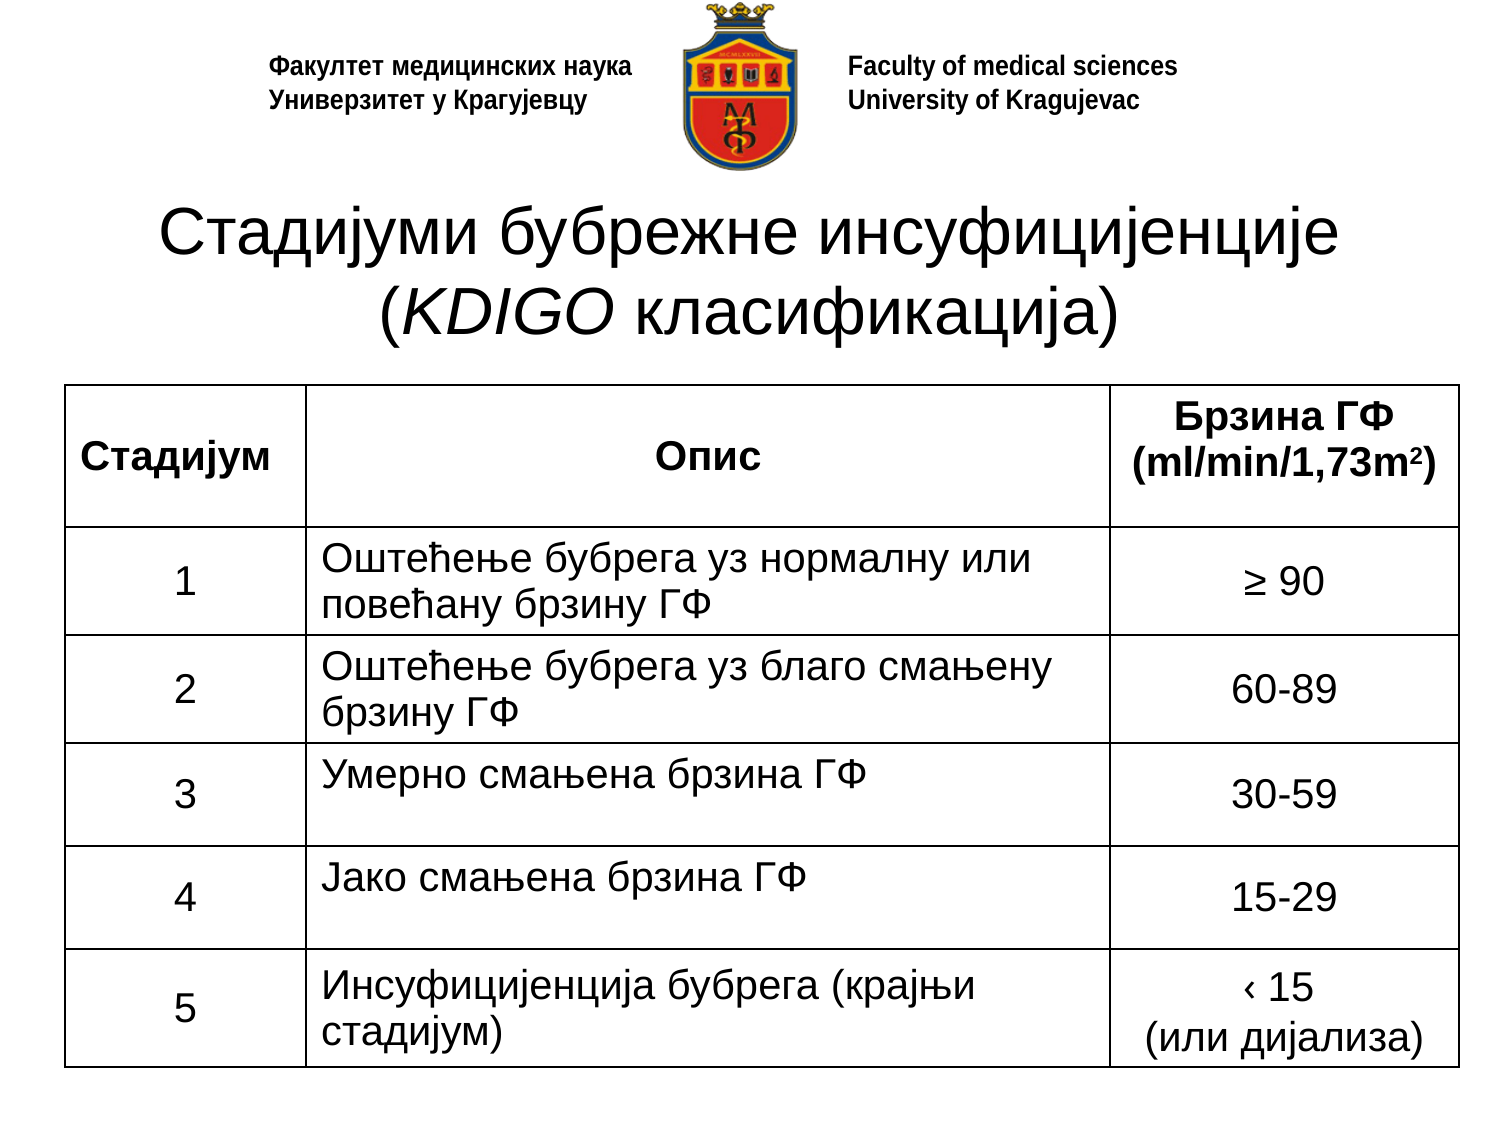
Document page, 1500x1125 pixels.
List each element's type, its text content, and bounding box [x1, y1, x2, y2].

table_header Опис [307, 386, 1109, 526]
table_cell 4 [66, 847, 305, 948]
table_header Брзина ГФ (ml/min/1,73m2) [1111, 386, 1458, 526]
table_header Стадијум [66, 386, 305, 526]
table_cell Инсуфицијенција бубрега (крајњи стадијум) [307, 950, 1109, 1066]
table_cell 30-59 [1111, 744, 1458, 845]
table_cell 60-89 [1111, 636, 1458, 742]
table_cell ‹ 15 (или дијализа) [1111, 950, 1458, 1066]
table_cell 3 [66, 744, 305, 845]
table_cell 15-29 [1111, 847, 1458, 948]
table_cell Оштећење бубрега уз нормалну или повећану брзину ГФ [307, 528, 1109, 634]
table_cell ≥ 90 [1111, 528, 1458, 634]
table_cell 2 [66, 636, 305, 742]
table_cell 1 [66, 528, 305, 634]
table_cell Јако смањена брзина ГФ [307, 847, 1109, 948]
title Стадијуми бубрежне инсуфицијенције (KDIGO класификација) [74, 173, 1426, 362]
table_cell 5 [66, 950, 305, 1066]
table_cell Умерно смањена брзина ГФ [307, 744, 1109, 845]
table_cell Оштећење бубрега уз благо смањену брзину ГФ [307, 636, 1109, 742]
